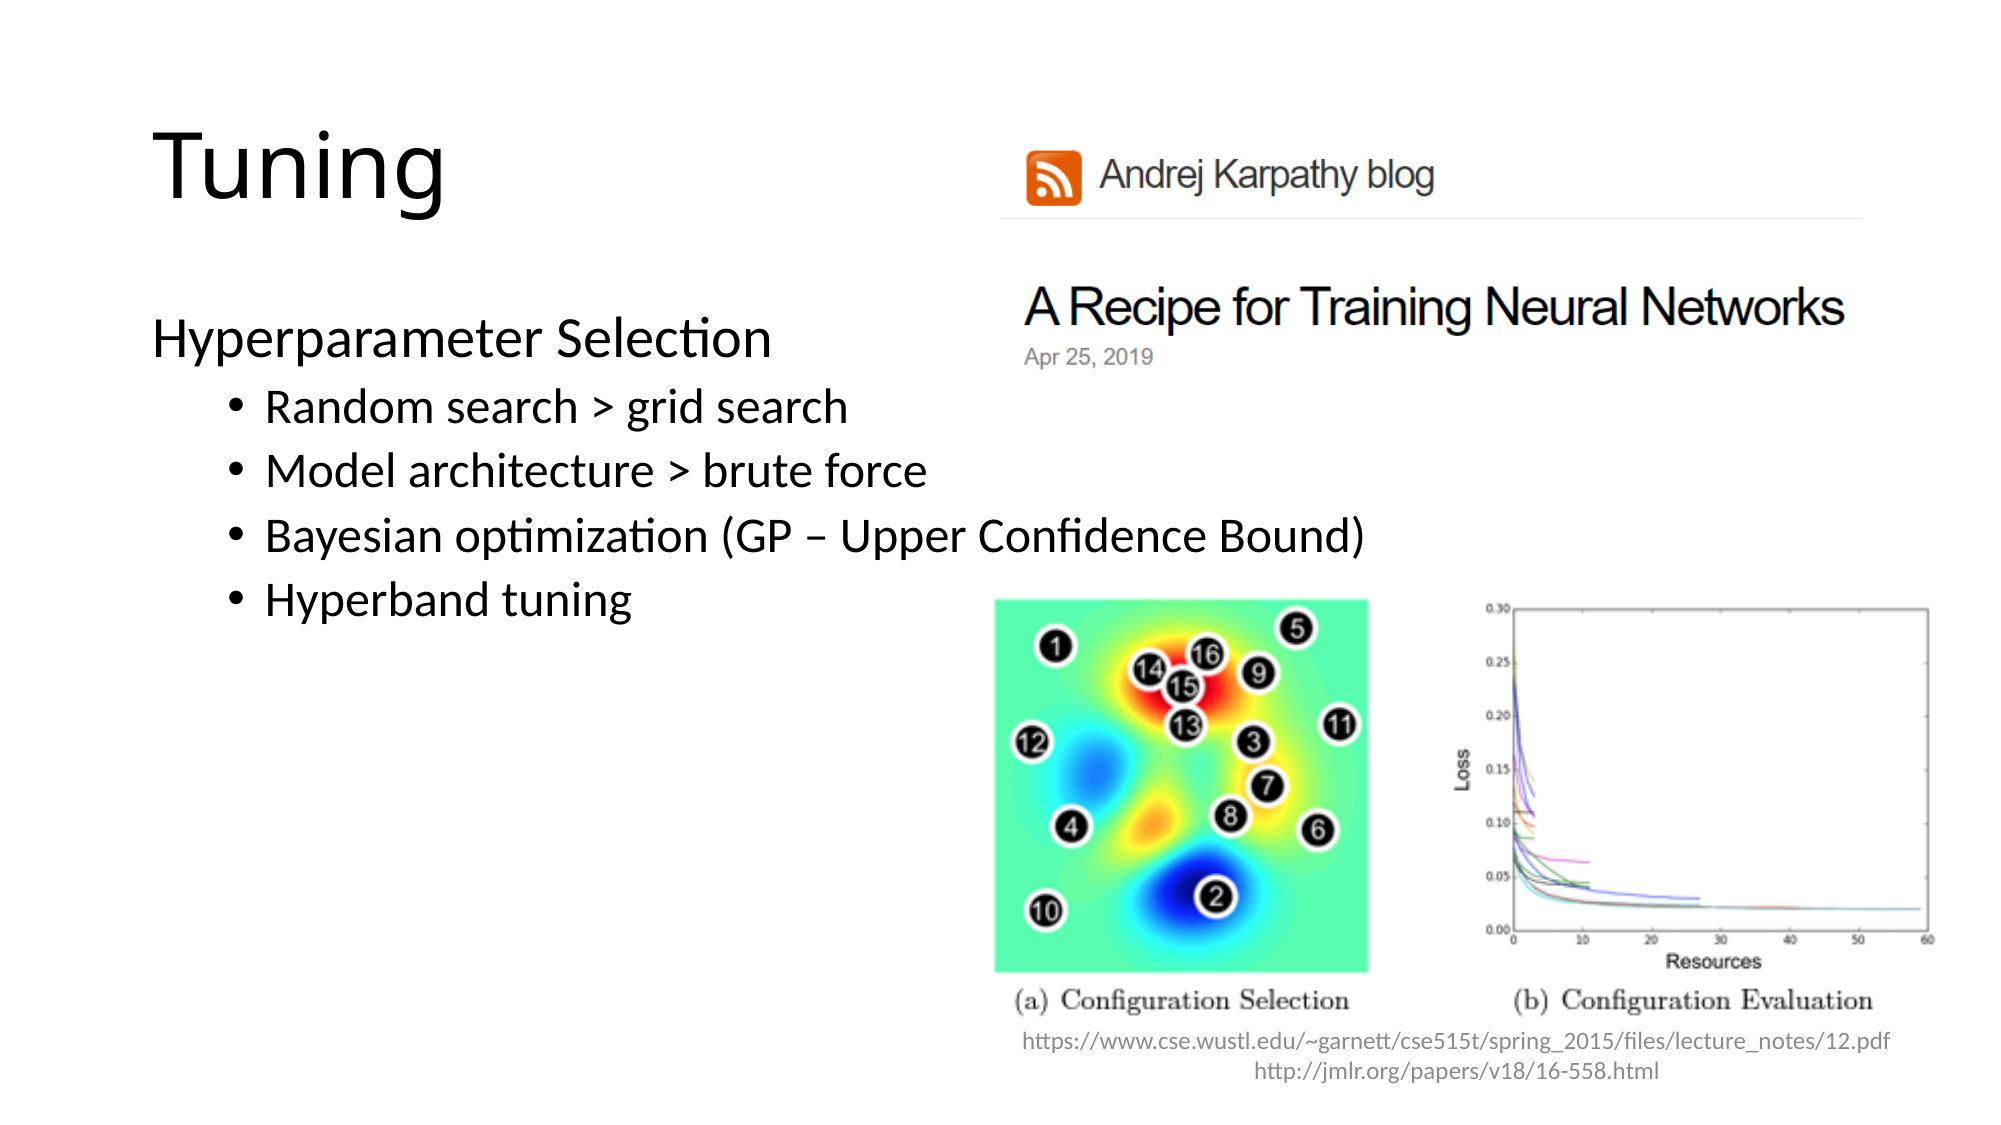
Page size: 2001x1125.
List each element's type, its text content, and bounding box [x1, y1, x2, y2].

picture [999, 135, 1863, 413]
list Hyperparameter Selection Random search > grid search Model architecture > brute force Bayesian optimization (GP – Upper Confidence Bound) Hyperband tuning [137, 299, 1863, 1014]
title Tuning [137, 59, 1863, 278]
footer https://www.cse.wustl.edu/~garnett/cse515t/spring_2015/files/lecture_notes/12.pdf http://jmlr.org/papers/v18/16-558.html [953, 1036, 1962, 1096]
picture [953, 562, 1962, 1036]
